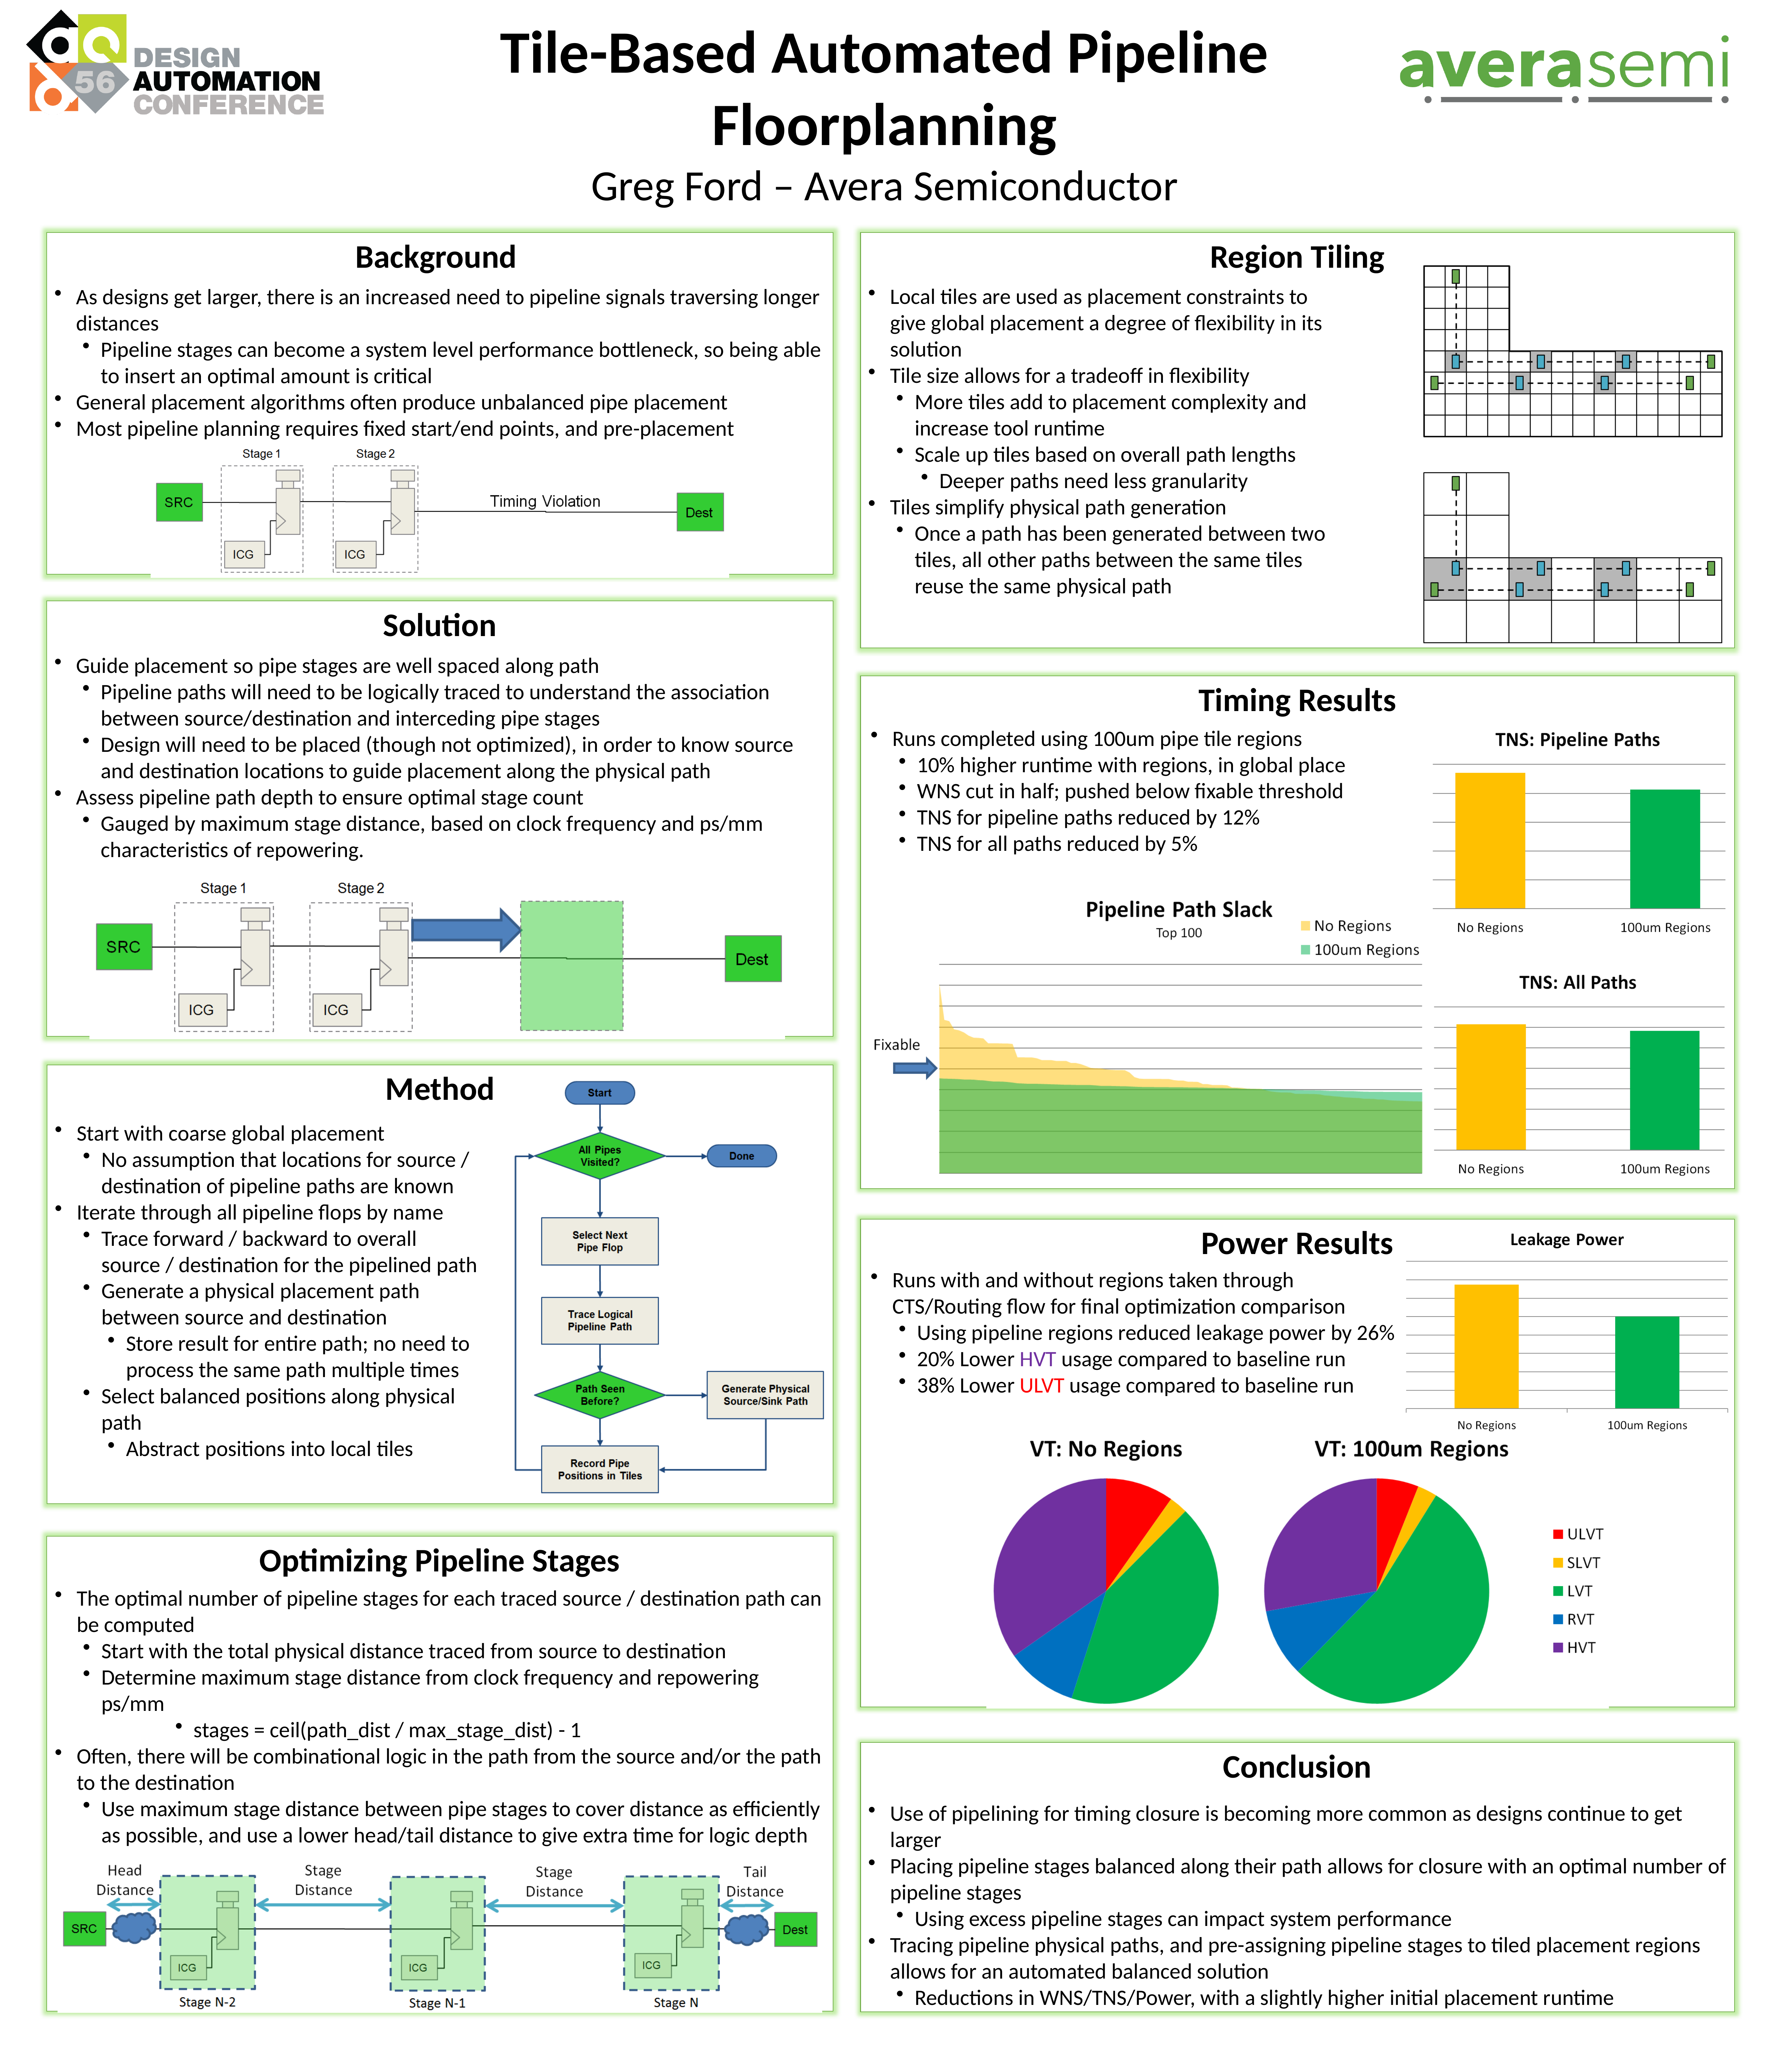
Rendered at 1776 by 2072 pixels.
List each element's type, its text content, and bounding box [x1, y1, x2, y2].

text_box Solution Guide placement so pipe stages are well spaced along path Pipeline paths will need to be logically traced to understand the association between source/destination and interceding pipe stages Design will need to be placed (though not optimized), in order to know source and destination locations to guide placement along the physical path Assess pipeline path depth to ensure optimal stage count Gauged by maximum stage distance, based on clock frequency and ps/mm characteristics of repowering. [46, 601, 833, 1037]
text_box Local tiles are used as placement constraints to give global placement a degree of flexibility in its solution Tile size allows for a tradeoff in flexibility More tiles add to placement complexity and increase tool runtime Scale up tiles based on overall path lengths Deeper paths need less granularity Tiles simplify physical path generation Once a path has been generated between two tiles, all other paths between the same tiles reuse the same physical path [860, 280, 1349, 600]
picture [1429, 730, 1729, 937]
text_box Runs completed using 100um pipe tile regions 10% higher runtime with regions, in global place WNS cut in half; pushed below fixable threshold TNS for pipeline paths reduced by 12% TNS for all paths reduced by 5% [863, 722, 1409, 858]
text_box Optimizing Pipeline Stages [46, 1536, 833, 2011]
picture [89, 873, 785, 1040]
text_box Background As designs get larger, there is an increased need to pipeline signals traversing longer distances Pipeline stages can become a system level performance bottleneck, so being able to insert an optimal amount is critical General placement algorithms often produce unbalanced pipe placement Most pipeline planning requires fixed start/end points, and pre-placement [46, 232, 833, 575]
text_box Timing Results [860, 676, 1735, 1189]
picture [1420, 262, 1728, 647]
text_box The optimal number of pipeline stages for each traced source / destination path can be computed Start with the total physical distance traced from source to destination Determine maximum stage distance from clock frequency and repowering ps/mm stages = ceil(path_dist / max_stage_dist) - 1 Often, there will be combinational logic in the path from the source and/or the path to the destination Use maximum stage distance between pipe stages to cover distance as efficiently as possible, and use a lower head/tail distance to give extra time for logic depth [47, 1581, 828, 1849]
picture [871, 898, 1424, 1177]
text_box Start with coarse global placement No assumption that locations for source / destination of pipeline paths are known Iterate through all pipeline flops by name Trace forward / backward to overall source / destination for the pipelined path Generate a physical placement path between source and destination Store result for entire path; no need to process the same path multiple times Select balanced positions along physical path Abstract positions into local tiles [47, 1116, 499, 1463]
picture [25, 9, 324, 115]
picture [508, 1075, 828, 1498]
picture [151, 442, 729, 578]
picture [1429, 972, 1730, 1179]
text_box Tile-Based Automated Pipeline Floorplanning Greg Ford – Avera Semiconductor [342, 10, 1427, 211]
text_box Method [47, 1065, 833, 1504]
picture [986, 1230, 1733, 1709]
text_box Region Tiling [860, 232, 1735, 648]
picture [58, 1859, 822, 2013]
text_box Conclusion Use of pipelining for timing closure is becoming more common as designs continue to get larger Placing pipeline stages balanced along their path allows for closure with an optimal number of pipeline stages Using excess pipeline stages can impact system performance Tracing pipeline physical paths, and pre-assigning pipeline stages to tiled placement regions allows for an automated balanced solution Reductions in WNS/TNS/Power, with a slightly higher initial placement runtime [860, 1742, 1735, 2012]
picture [1394, 33, 1735, 112]
text_box Power Results [860, 1219, 1735, 1707]
text_box Runs with and without regions taken through CTS/Routing flow for final optimization comparison Using pipeline regions reduced leakage power by 26% 20% Lower HVT usage compared to baseline run 38% Lower ULVT usage compared to baseline run [863, 1263, 1402, 1400]
